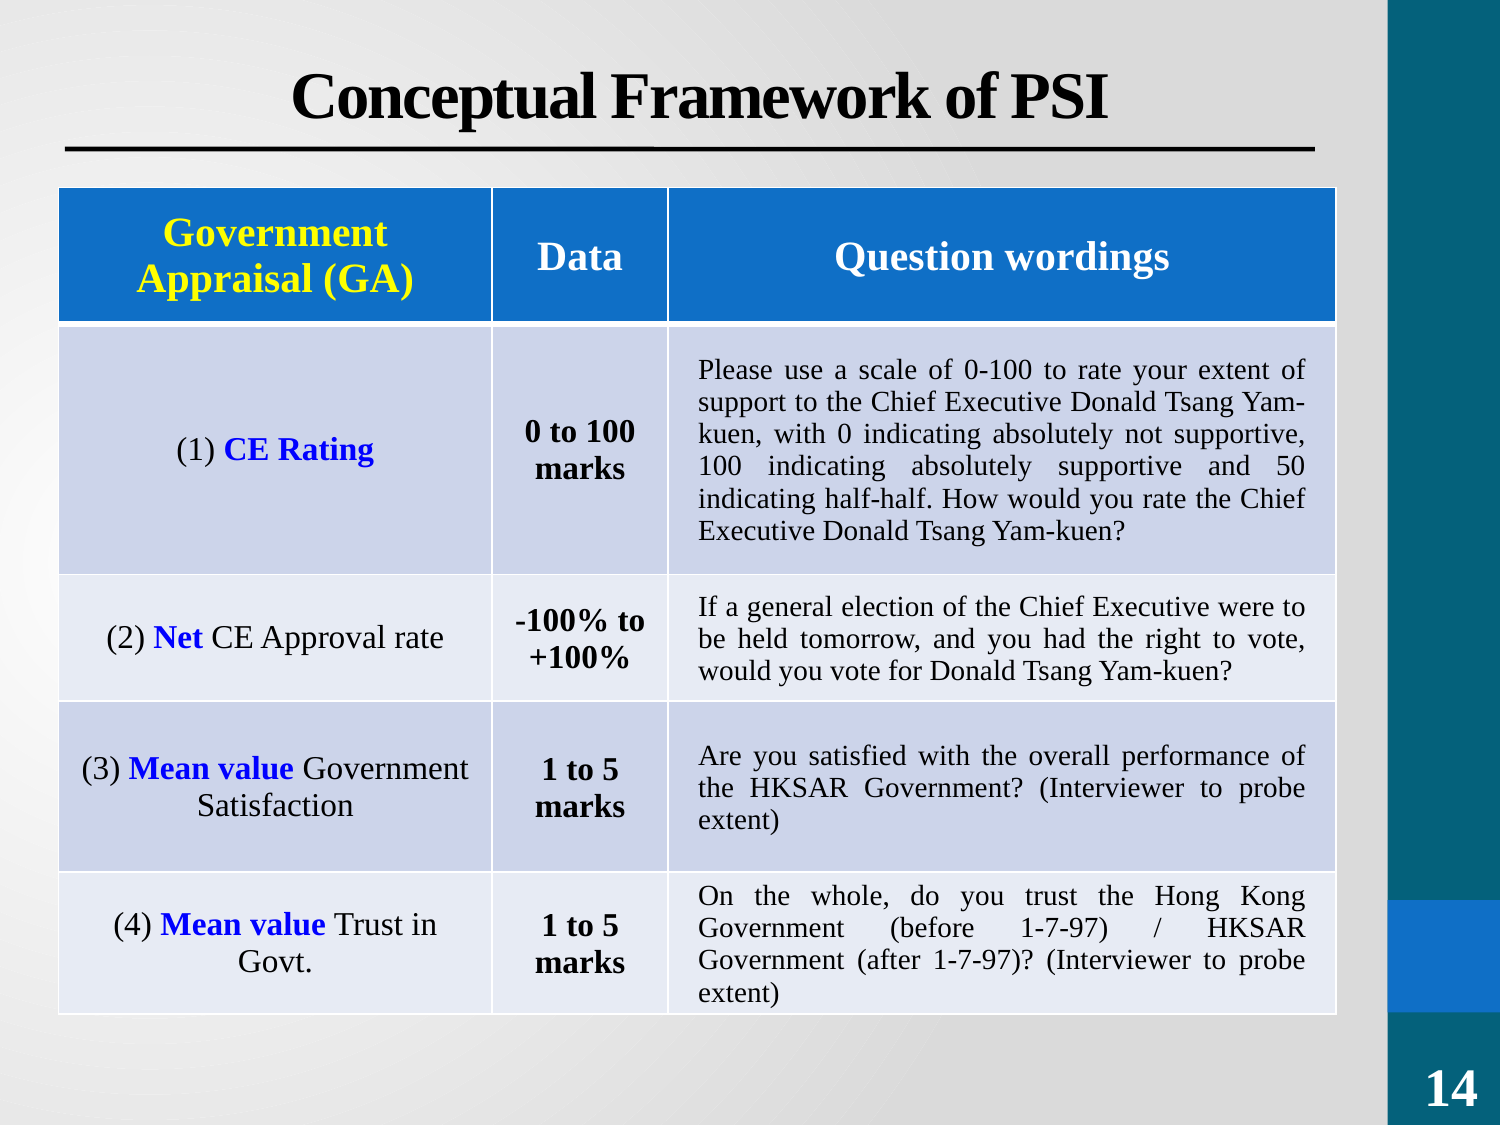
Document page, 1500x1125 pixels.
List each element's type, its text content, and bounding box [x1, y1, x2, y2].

table_cell (1) CE Rating [59, 327, 491, 574]
table_cell 0 to 100 marks [493, 327, 667, 574]
table_cell Please use a scale of 0-100 to rate your extent of support to the Chief Executive Donald Tsang Yam-kuen, with 0 indicating absolutely not supportive, 100 indicating absolutely supportive and 50 indicating half-half. How would you rate the Chief Executive Donald Tsang Yam-kuen? [669, 327, 1335, 574]
table_cell (2) Net CE Approval rate [59, 575, 491, 700]
table_cell (4) Mean value Trust in Govt. [59, 873, 491, 1013]
table_header Question wordings [669, 188, 1335, 321]
text_box Conceptual Framework of PSI [75, 45, 1325, 129]
table_header Government Appraisal (GA) [59, 188, 491, 321]
table_cell -100% to +100% [493, 575, 667, 700]
table_cell 1 to 5 marks [493, 702, 667, 871]
table_cell On the whole, do you trust the Hong Kong Government (before 1-7-97) / HKSAR Government (after 1-7-97)? (Interviewer to probe extent) [669, 873, 1335, 1013]
table_header Data [493, 188, 667, 321]
text_box 14 [1403, 1045, 1500, 1125]
table_cell (3) Mean value Government Satisfaction [59, 702, 491, 871]
table_cell 1 to 5 marks [493, 873, 667, 1013]
table_cell If a general election of the Chief Executive were to be held tomorrow, and you had the right to vote, would you vote for Donald Tsang Yam-kuen? [669, 575, 1335, 700]
table_cell Are you satisfied with the overall performance of the HKSAR Government? (Interviewer to probe extent) [669, 702, 1335, 871]
